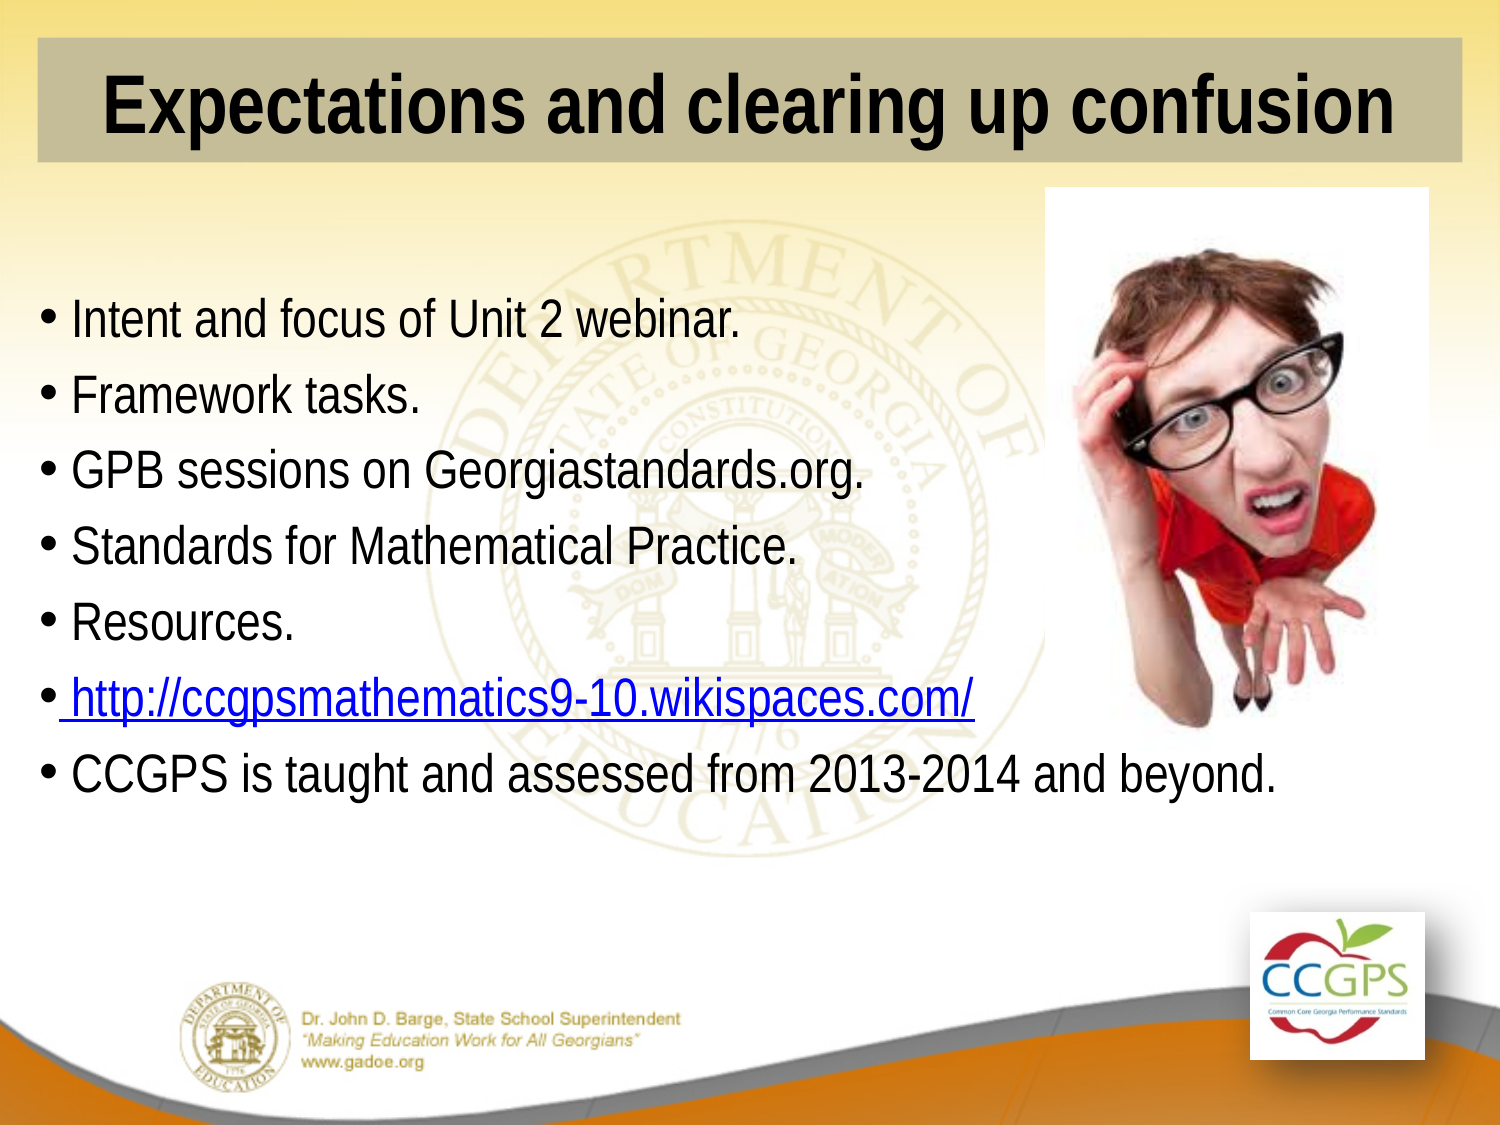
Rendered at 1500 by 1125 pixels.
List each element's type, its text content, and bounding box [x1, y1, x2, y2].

subtitle Intent and focus of Unit 2 webinar. Framework tasks. GPB sessions on Georgiastandards.org. Standards for Mathematical Practice. Resources. http://ccgpsmathematics9-10.wikispaces.com/ CCGPS is taught and assessed from 2013-2014 and beyond. [24, 199, 1500, 976]
title Expectations and clearing up confusion [37, 37, 1463, 163]
picture [0, 0, 1500, 1125]
